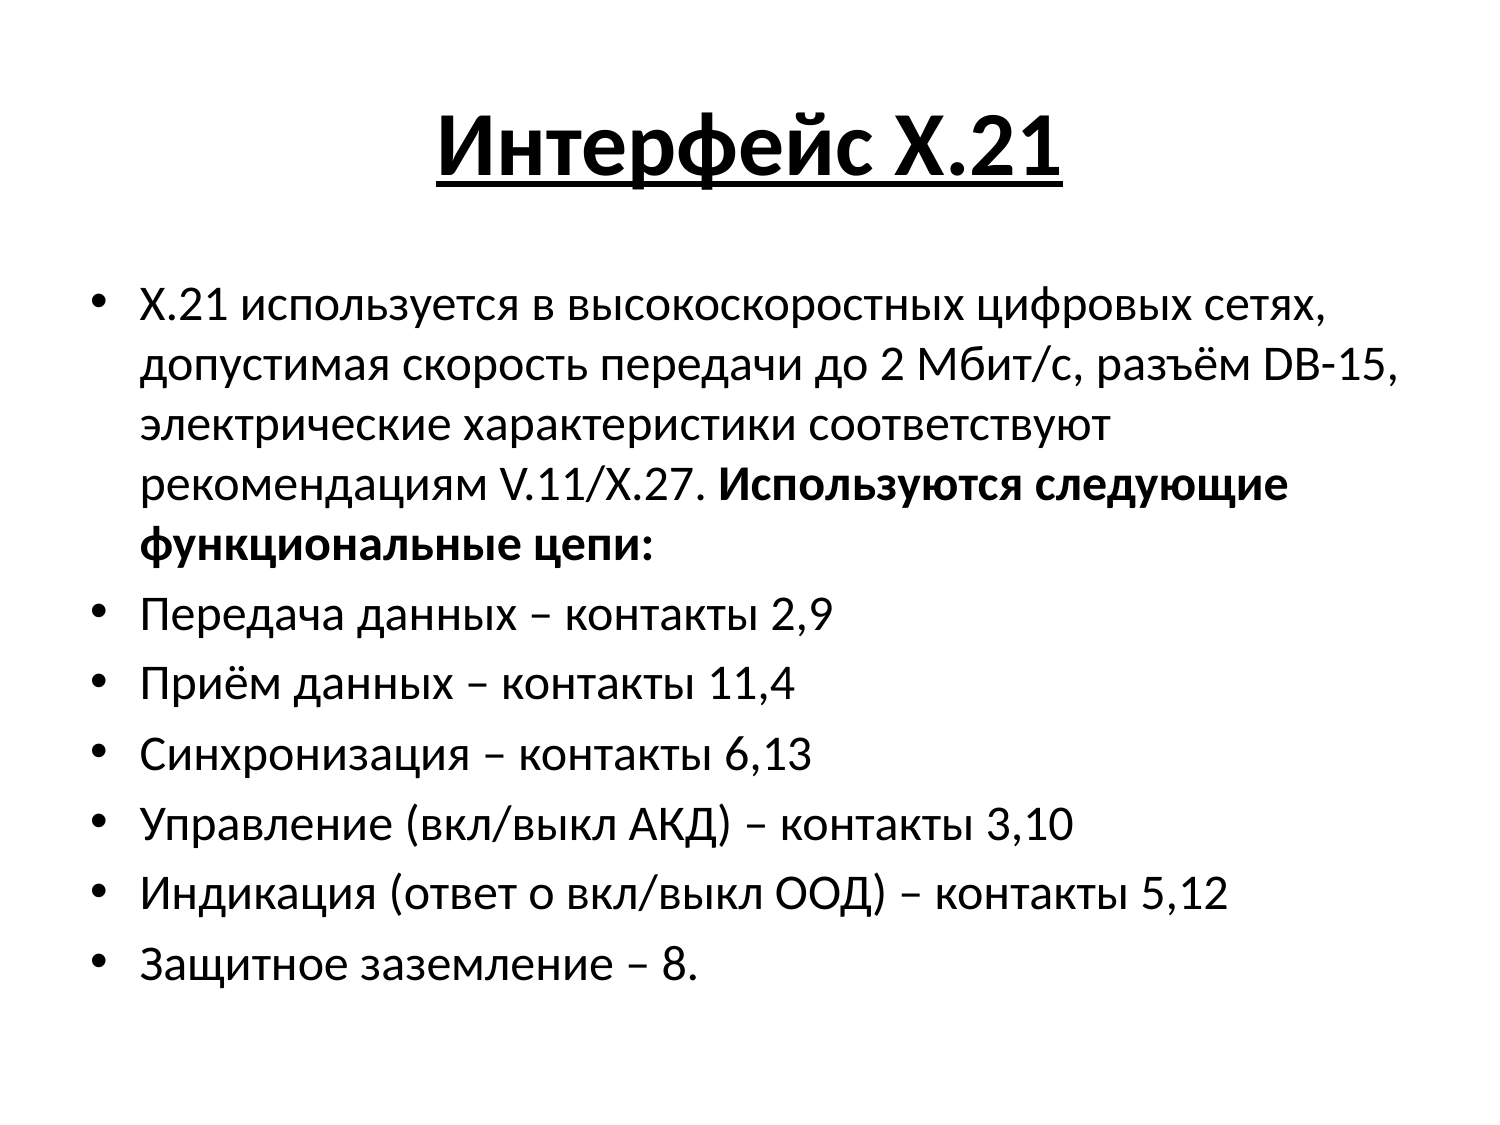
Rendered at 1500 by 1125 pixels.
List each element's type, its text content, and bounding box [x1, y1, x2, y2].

title Интерфейс Х.21 [75, 45, 1425, 233]
list Х.21 используется в высокоскоростных цифровых сетях, допустимая скорость передачи до 2 Мбит/с, разъём DB-15, электрические характеристики соответствуют рекомендациям V.11/X.27. Используются следующие функциональные цепи: Передача данных – контакты 2,9 Приём данных – контакты 11,4 Синхронизация – контакты 6,13 Управление (вкл/выкл АКД) – контакты 3,10 Индикация (ответ о вкл/выкл ООД) – контакты 5,12 Защитное заземление – 8. [75, 262, 1425, 1005]
